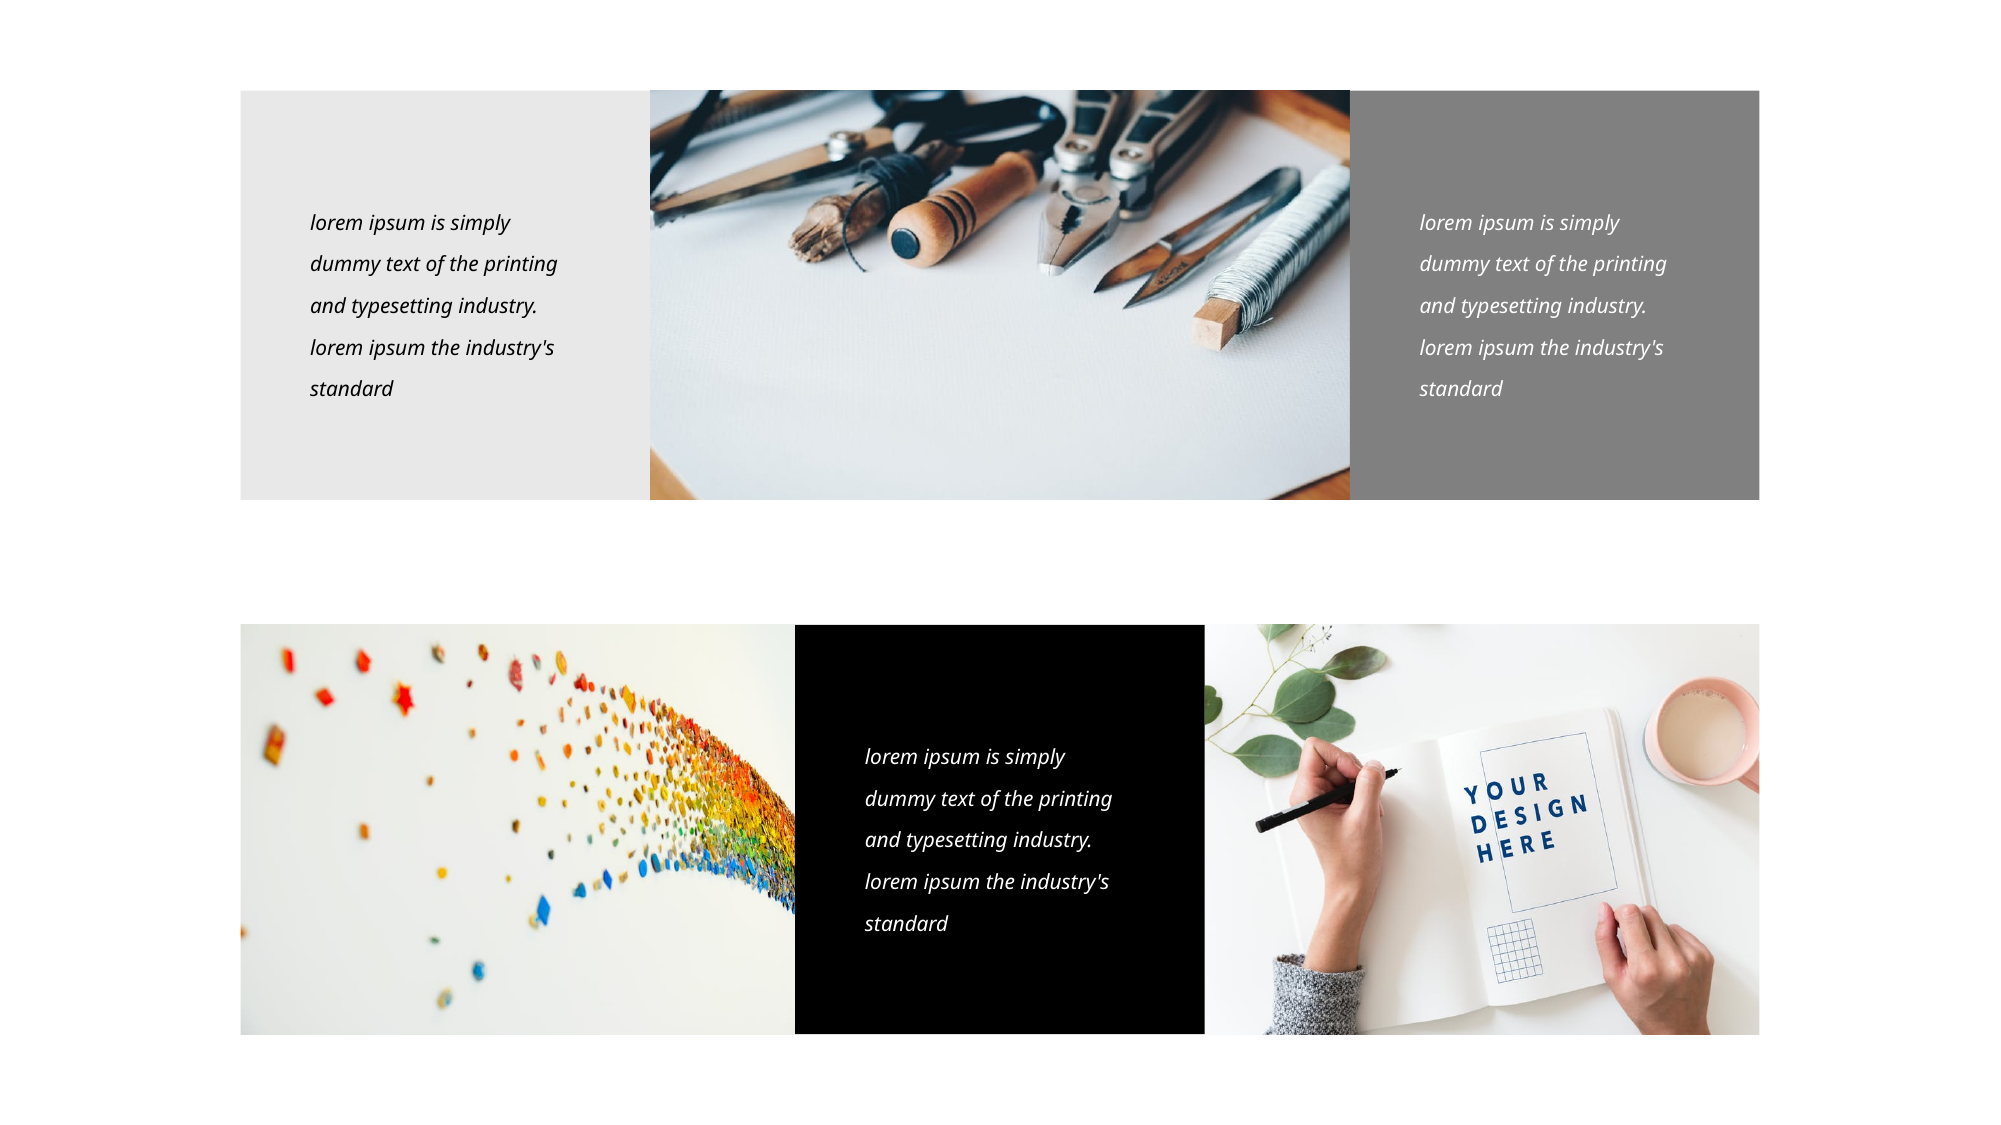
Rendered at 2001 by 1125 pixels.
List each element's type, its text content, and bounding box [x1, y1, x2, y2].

picture [1204, 624, 1760, 1035]
text_box [240, 90, 651, 501]
text_box lorem ipsum is simply dummy text of the printing and typesetting industry. lorem ipsum the industry's standard [850, 719, 1150, 943]
text_box lorem ipsum is simply dummy text of the printing and typesetting industry. lorem ipsum the industry's standard [295, 185, 596, 409]
text_box [796, 624, 1204, 1035]
text_box [1349, 90, 1760, 501]
picture [649, 90, 1350, 500]
text_box lorem ipsum is simply dummy text of the printing and typesetting industry. lorem ipsum the industry's standard [1404, 185, 1705, 409]
picture [240, 624, 796, 1035]
